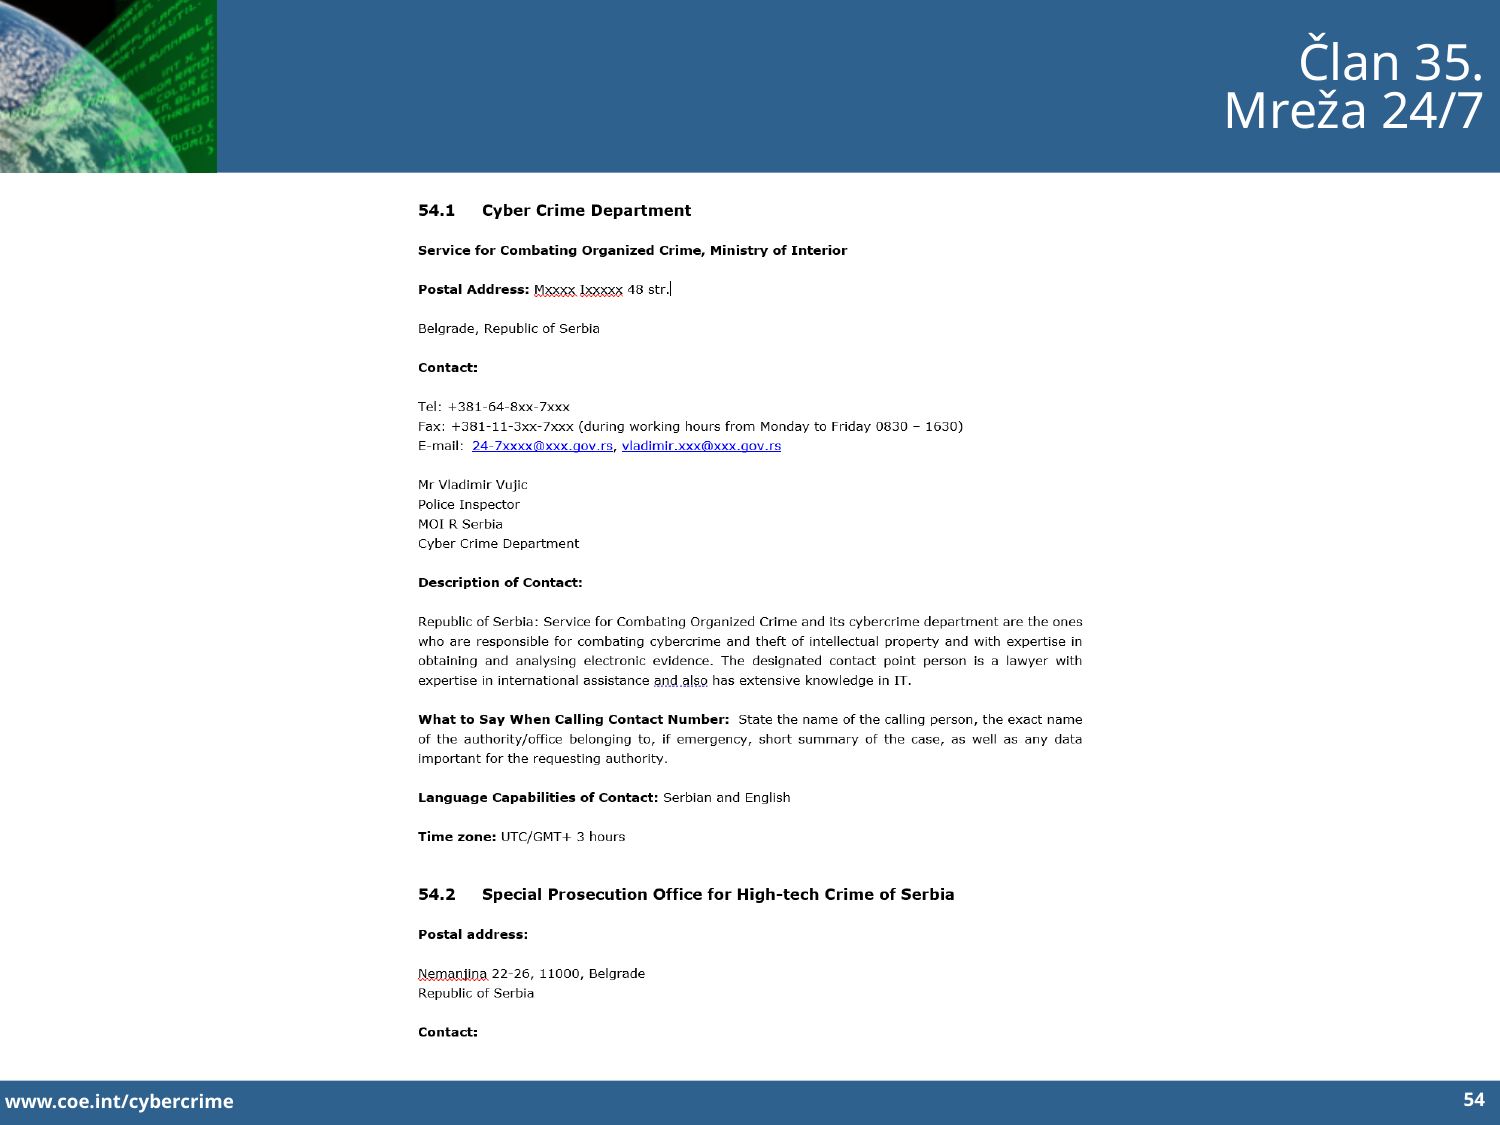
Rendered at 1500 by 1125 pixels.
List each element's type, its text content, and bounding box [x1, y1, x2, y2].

picture [292, 186, 1208, 1046]
slide_number 54 [1149, 1079, 1500, 1125]
text_box Član 35. Mreža 24/7 [308, 13, 1500, 166]
picture [0, 1, 217, 173]
